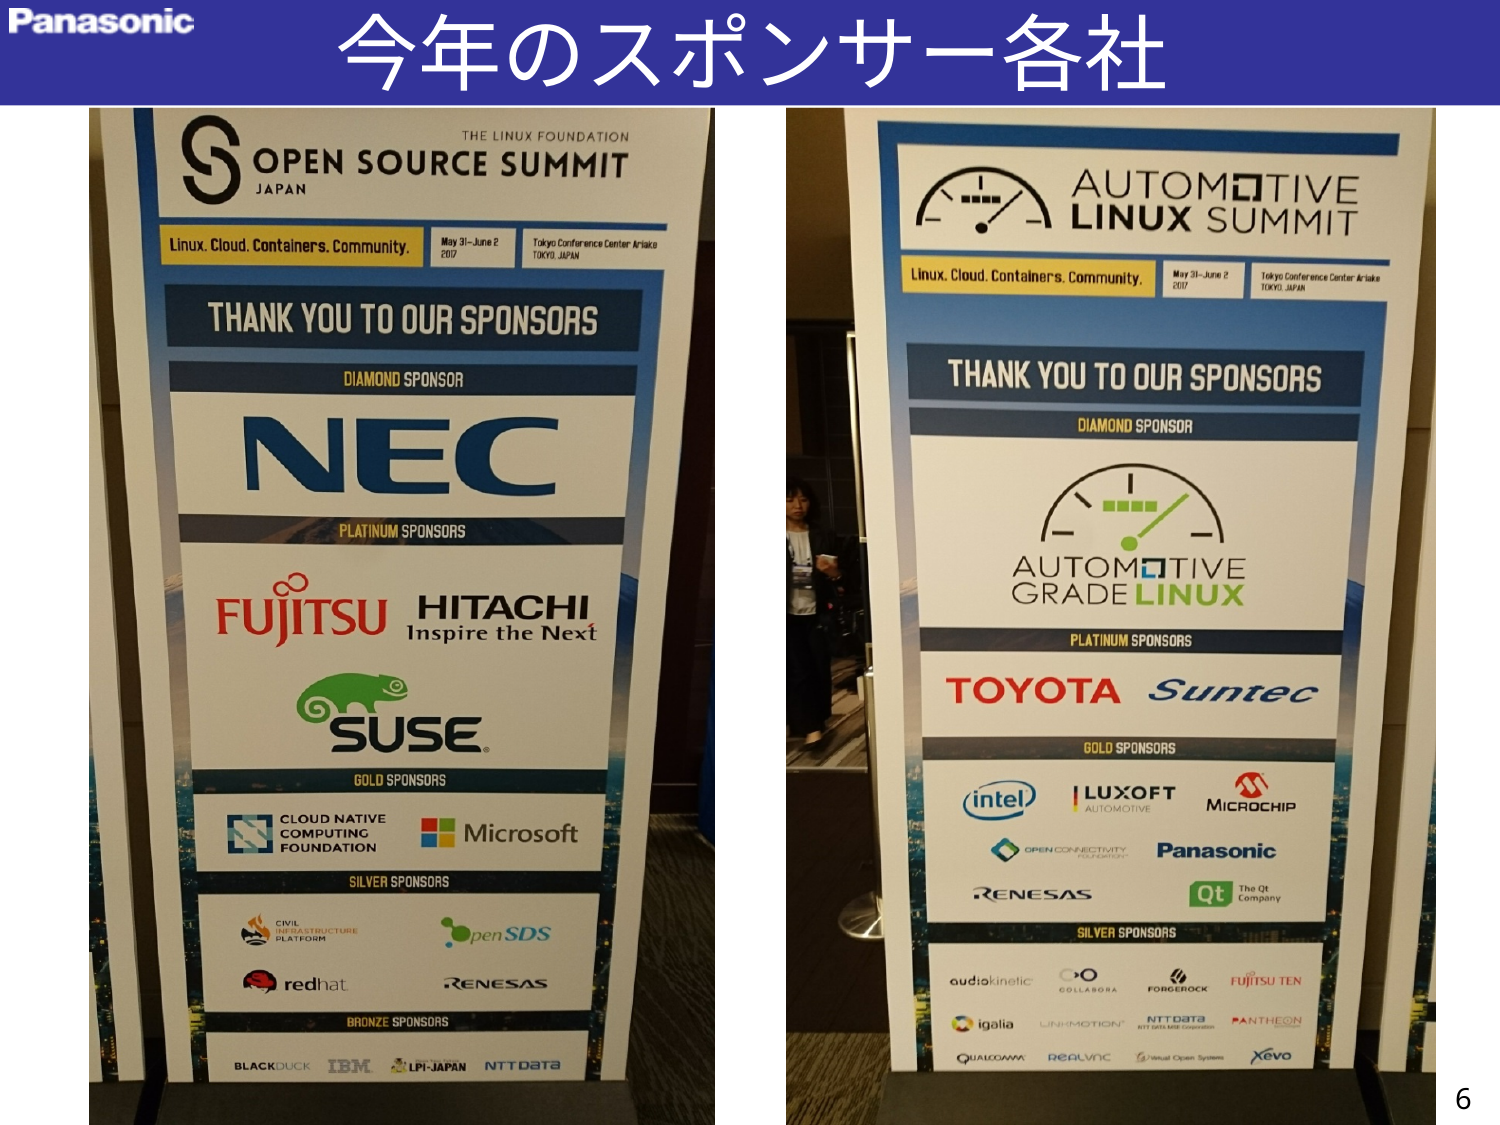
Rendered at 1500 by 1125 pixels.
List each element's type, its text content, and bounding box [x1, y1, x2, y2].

slide_number 6 [1436, 1072, 1487, 1122]
picture [0, 109, 1500, 1125]
title 今年のスポンサー各社 [76, 0, 1427, 102]
picture [9, 8, 76, 37]
